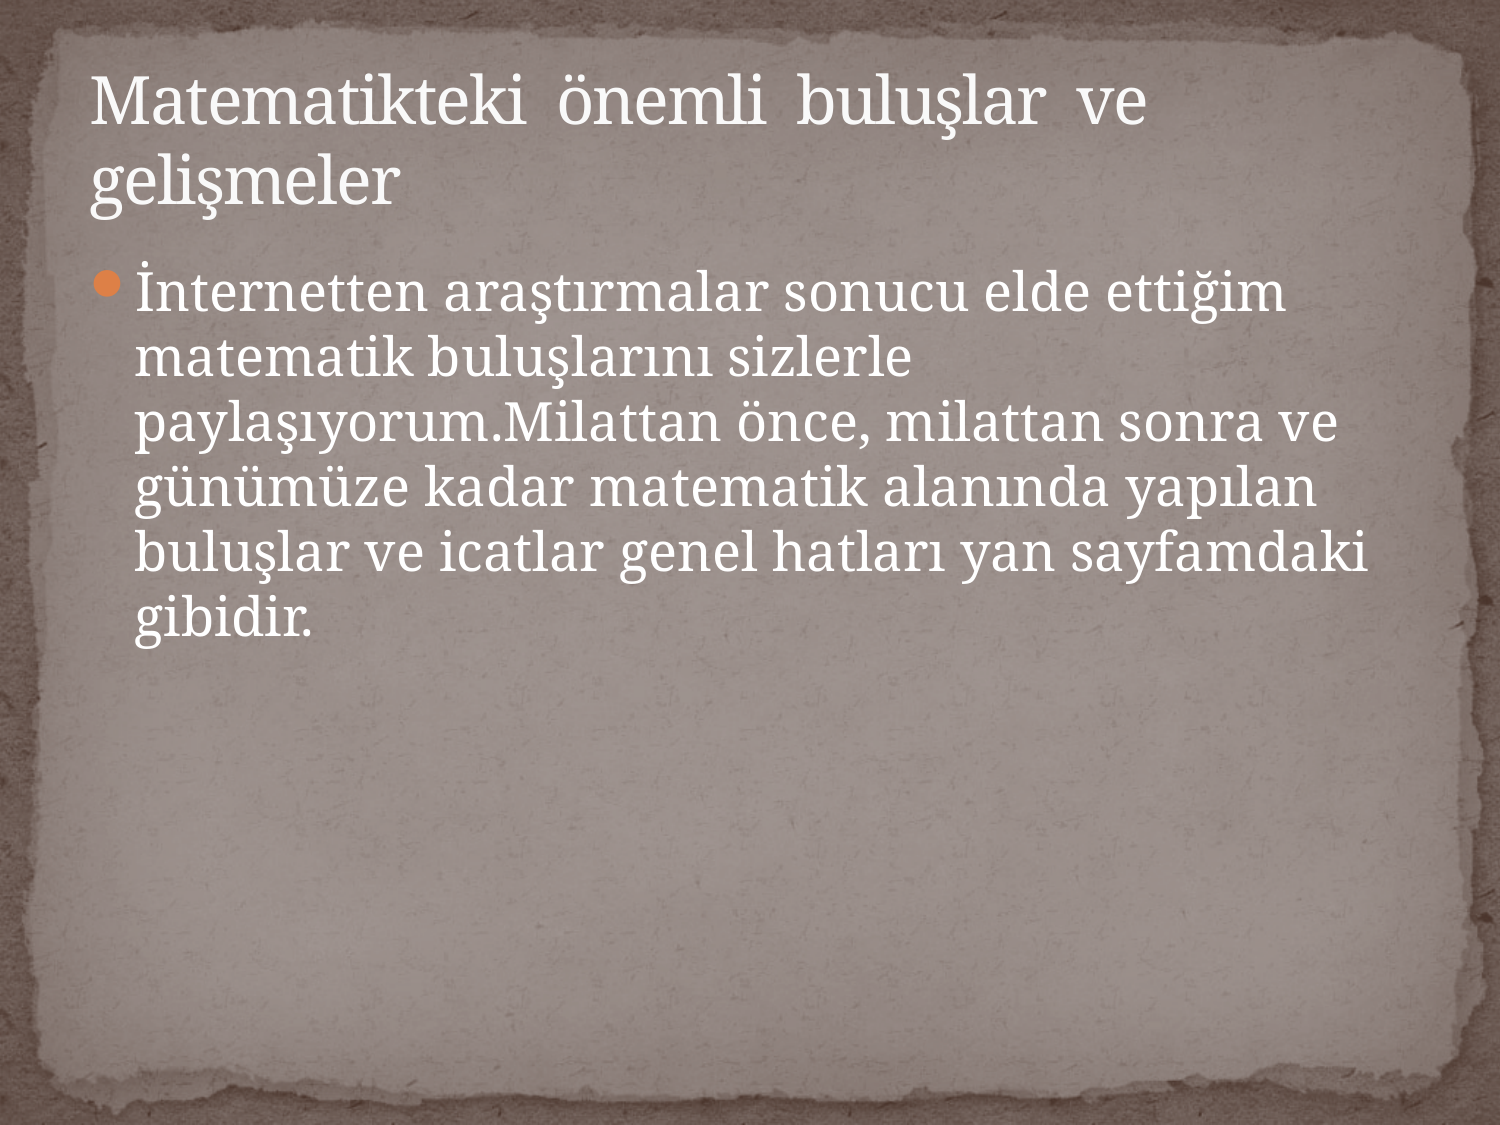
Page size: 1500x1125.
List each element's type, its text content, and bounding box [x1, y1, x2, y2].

title Matematikteki önemli buluşlar ve gelişmeler [74, 24, 1425, 225]
list İnternetten araştırmalar sonucu elde ettiğim matematik buluşlarını sizlerle paylaşıyorum.Milattan önce, milattan sonra ve günümüze kadar matematik alanında yapılan buluşlar ve icatlar genel hatları yan sayfamdaki gibidir. [75, 249, 1425, 1000]
